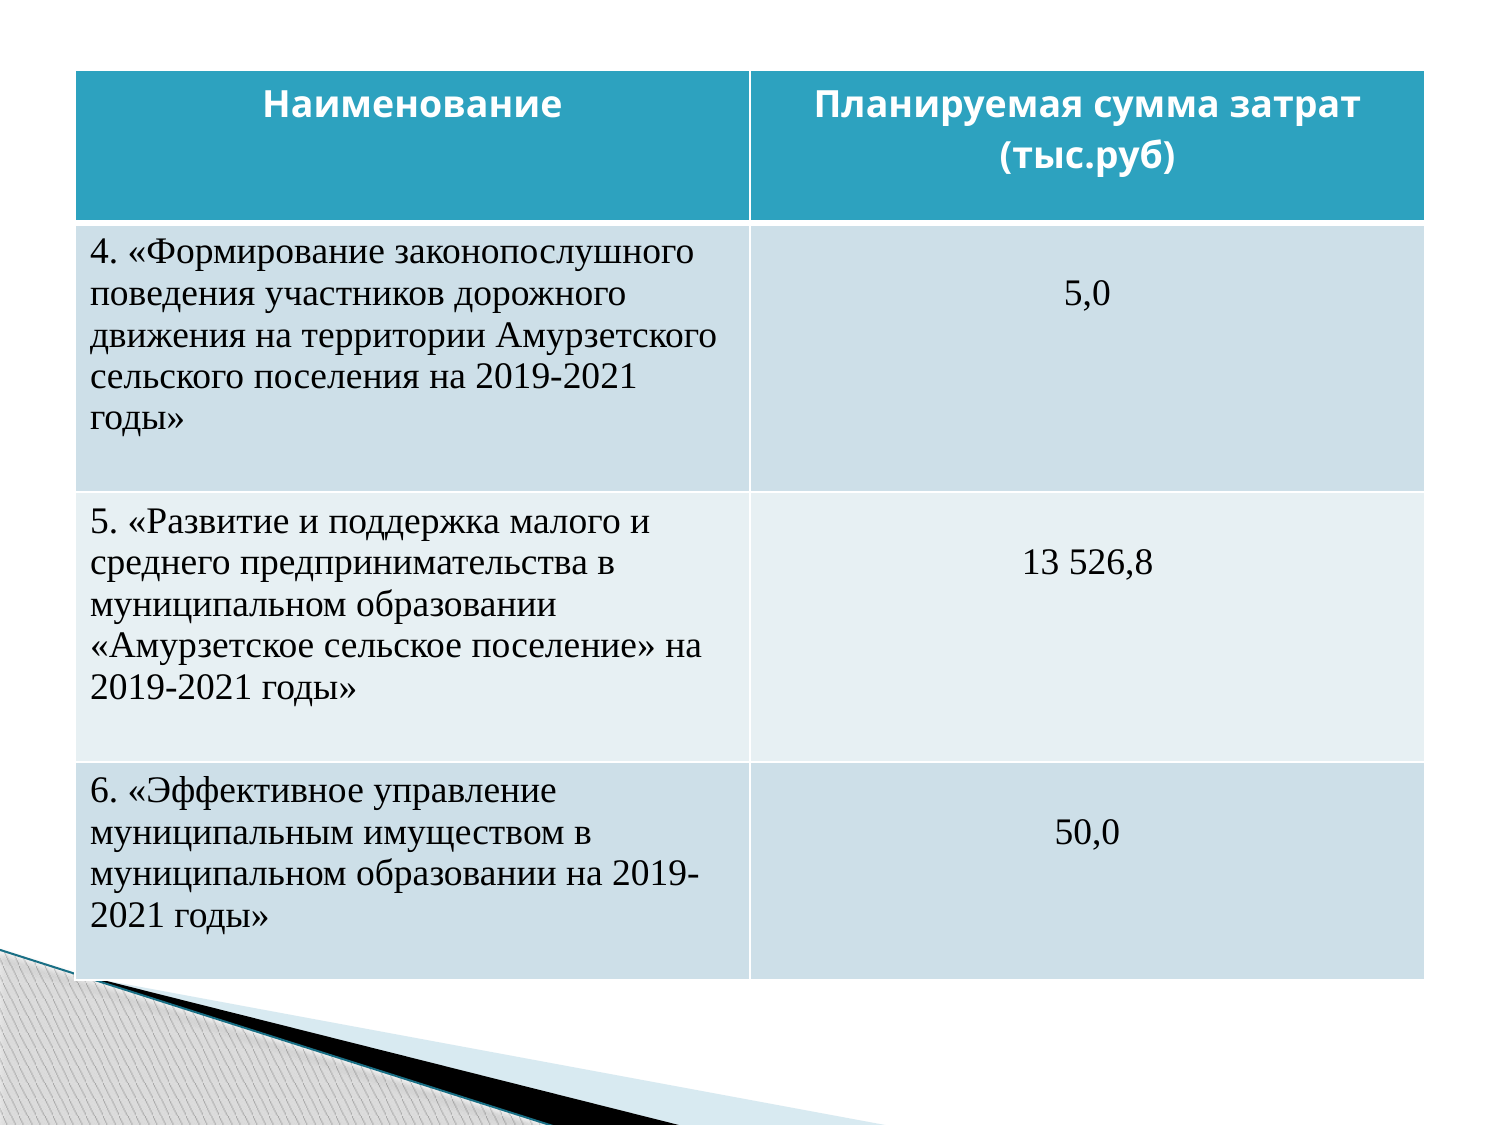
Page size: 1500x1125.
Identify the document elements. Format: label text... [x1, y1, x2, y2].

table_header Наименование [76, 71, 749, 220]
table_cell 6. «Эффективное управление муниципальным имуществом в муниципальном образовании на 2019-2021 годы» [76, 763, 749, 979]
table_cell 4. «Формирование законопослушного поведения участников дорожного движения на территории Амурзетского сельского поселения на 2019-2021 годы» [76, 226, 749, 491]
table_cell 5,0 [751, 226, 1424, 491]
table_header Планируемая сумма затрат (тыс.руб) [751, 71, 1424, 220]
table_cell 50,0 [751, 763, 1424, 979]
table_cell 5. «Развитие и поддержка малого и среднего предпринимательства в муниципальном образовании «Амурзетское сельское поселение» на 2019-2021 годы» [76, 493, 749, 761]
table_cell 13 526,8 [751, 493, 1424, 761]
